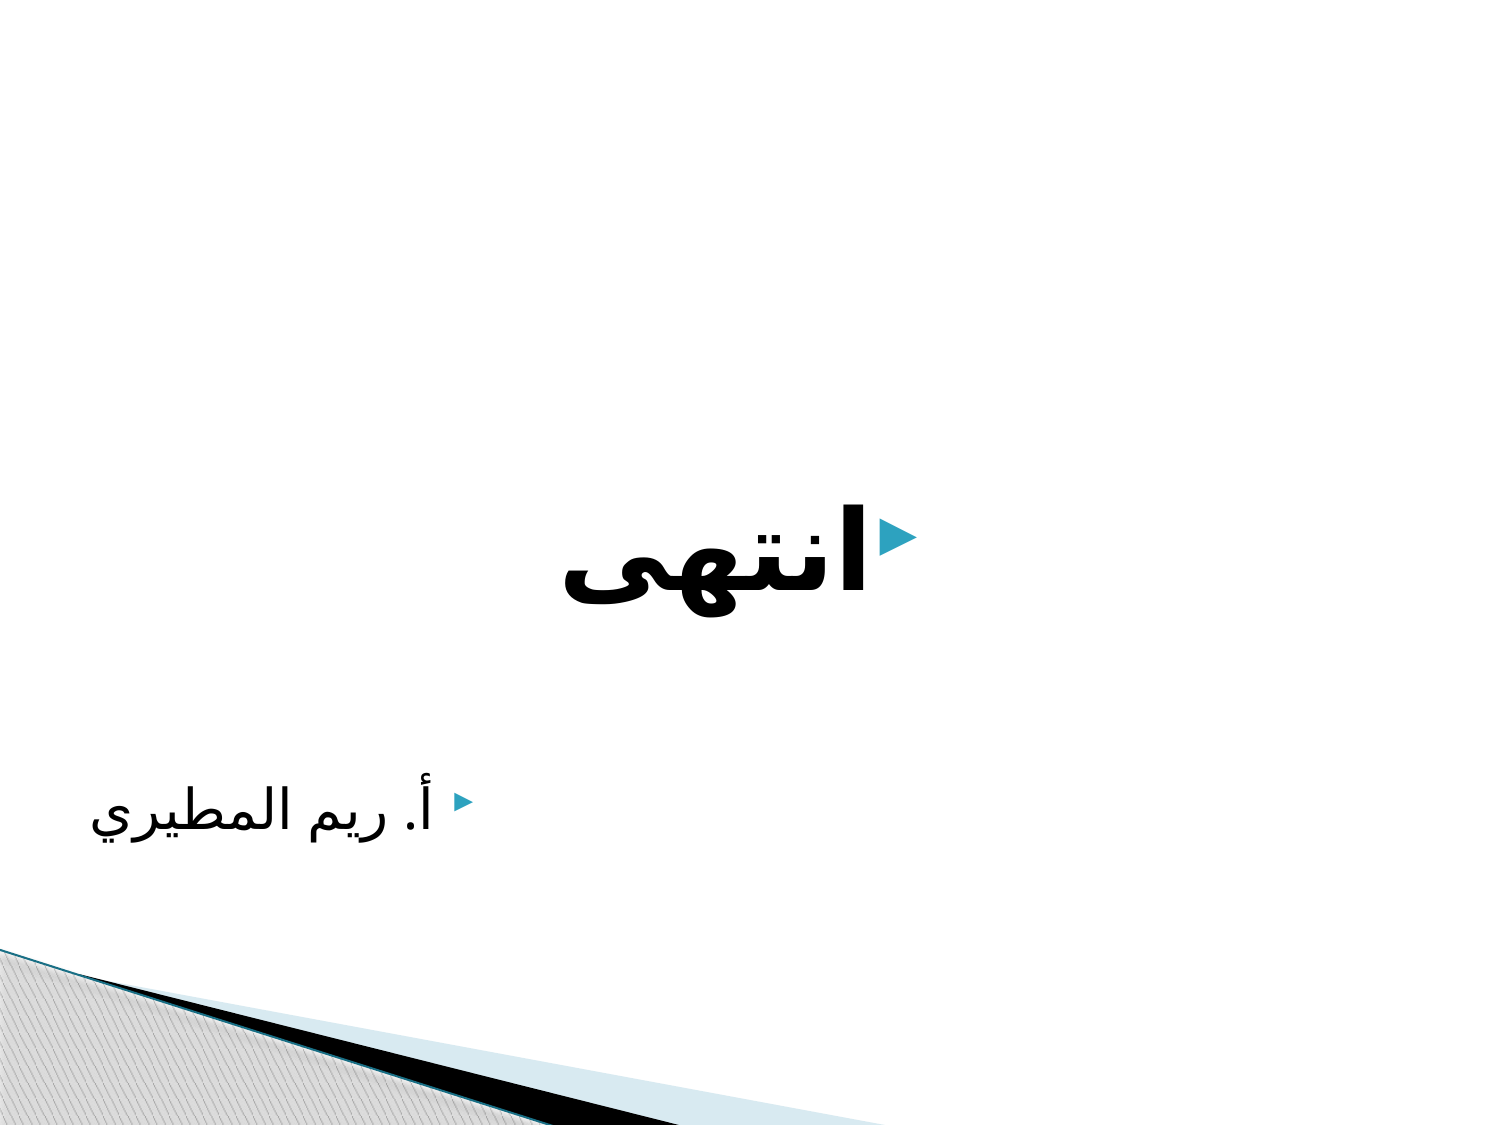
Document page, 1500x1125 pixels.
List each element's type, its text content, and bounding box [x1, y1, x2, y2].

list انتهى أ. ريم المطيري [75, 243, 1425, 986]
